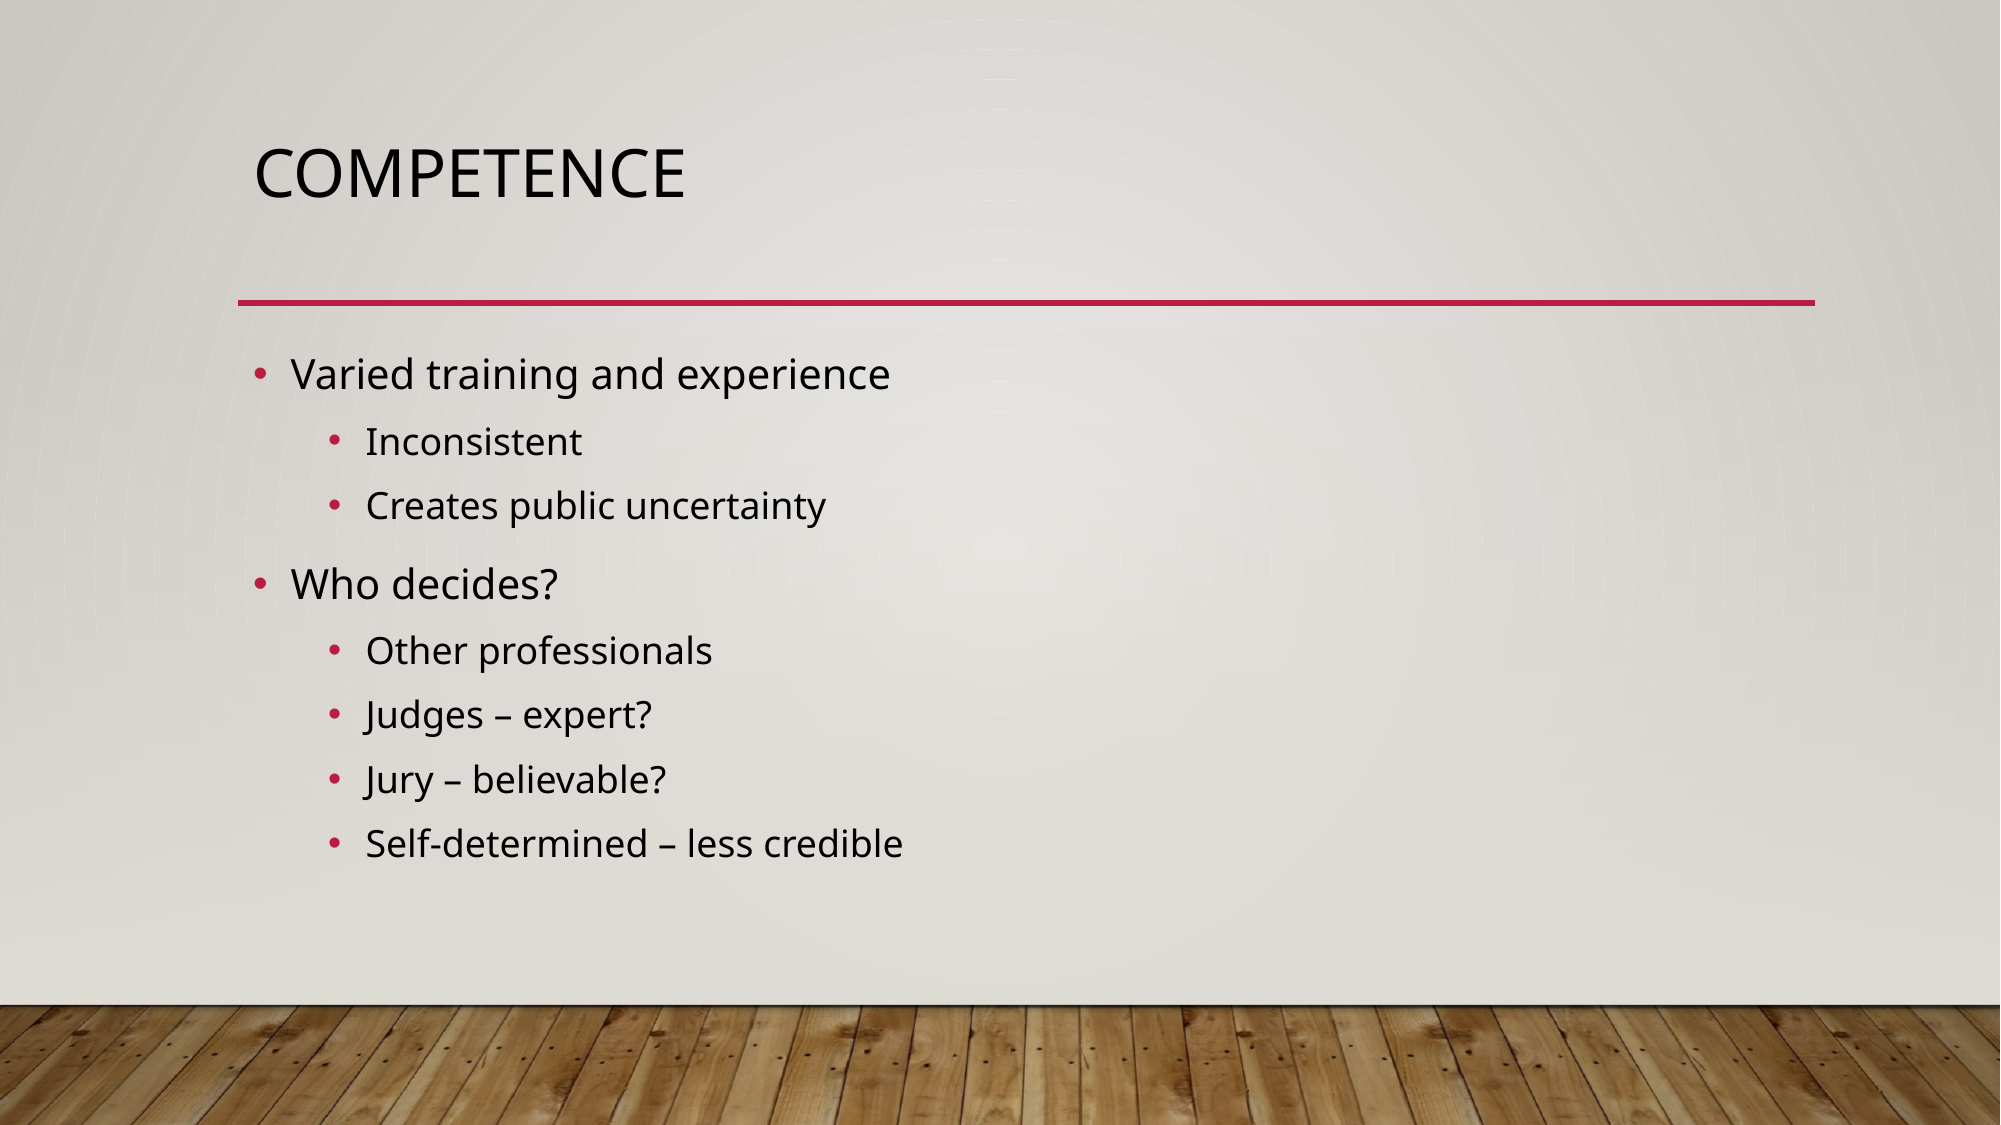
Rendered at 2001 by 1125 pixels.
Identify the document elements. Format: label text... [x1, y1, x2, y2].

title Competence [238, 131, 1814, 305]
list Varied training and experience Inconsistent Creates public uncertainty Who decides? Other professionals Judges – expert? Jury – believable? Self-determined – less credible [238, 330, 1814, 897]
picture [0, 1005, 2000, 1125]
